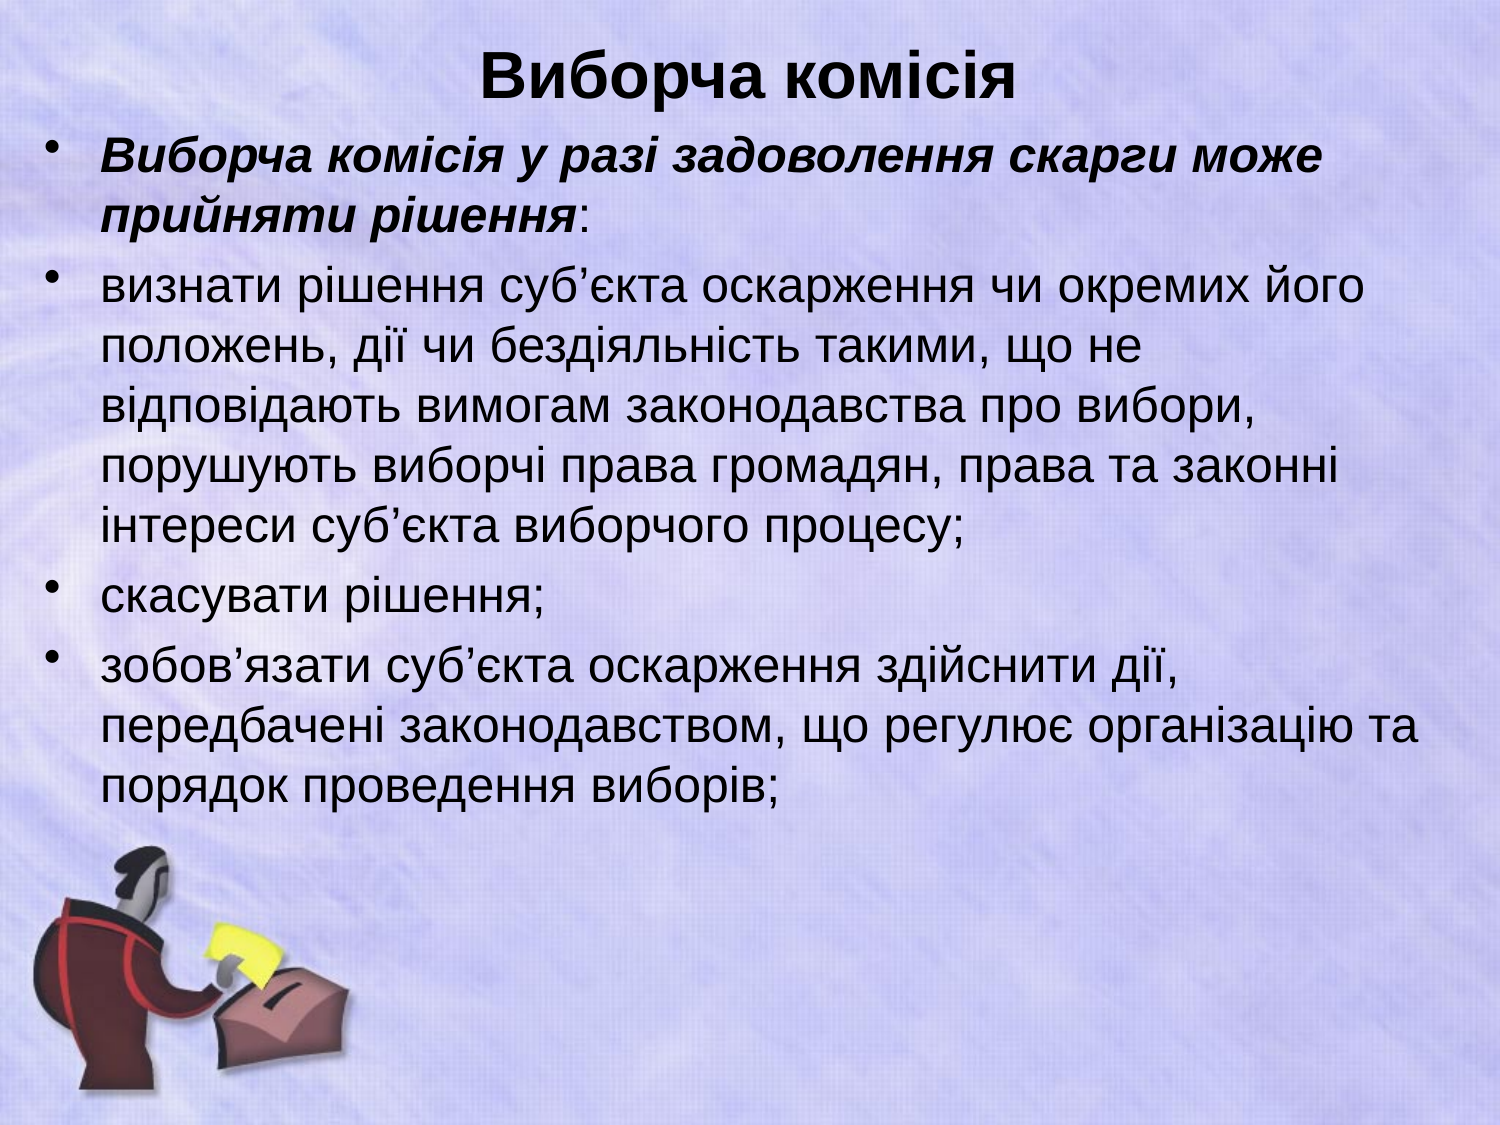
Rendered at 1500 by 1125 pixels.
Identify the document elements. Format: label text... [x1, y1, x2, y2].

title Виборча комісія [28, 0, 1470, 114]
list Виборча комісія у разі задоволення скарги може прийняти рішення: визнати рішення суб’єкта оскарження чи окремих його положень, дії чи бездіяльність такими, що не відповідають вимогам законодавства про вибори, порушують виборчі права громадян, права та законні інтереси суб’єкта виборчого процесу; скасувати рішення; зобов’язати суб’єкта оскарження здійснити дії, передбачені законодавством, що регулює організацію та порядок проведення виборів; [28, 114, 1470, 888]
picture [0, 0, 1500, 1125]
